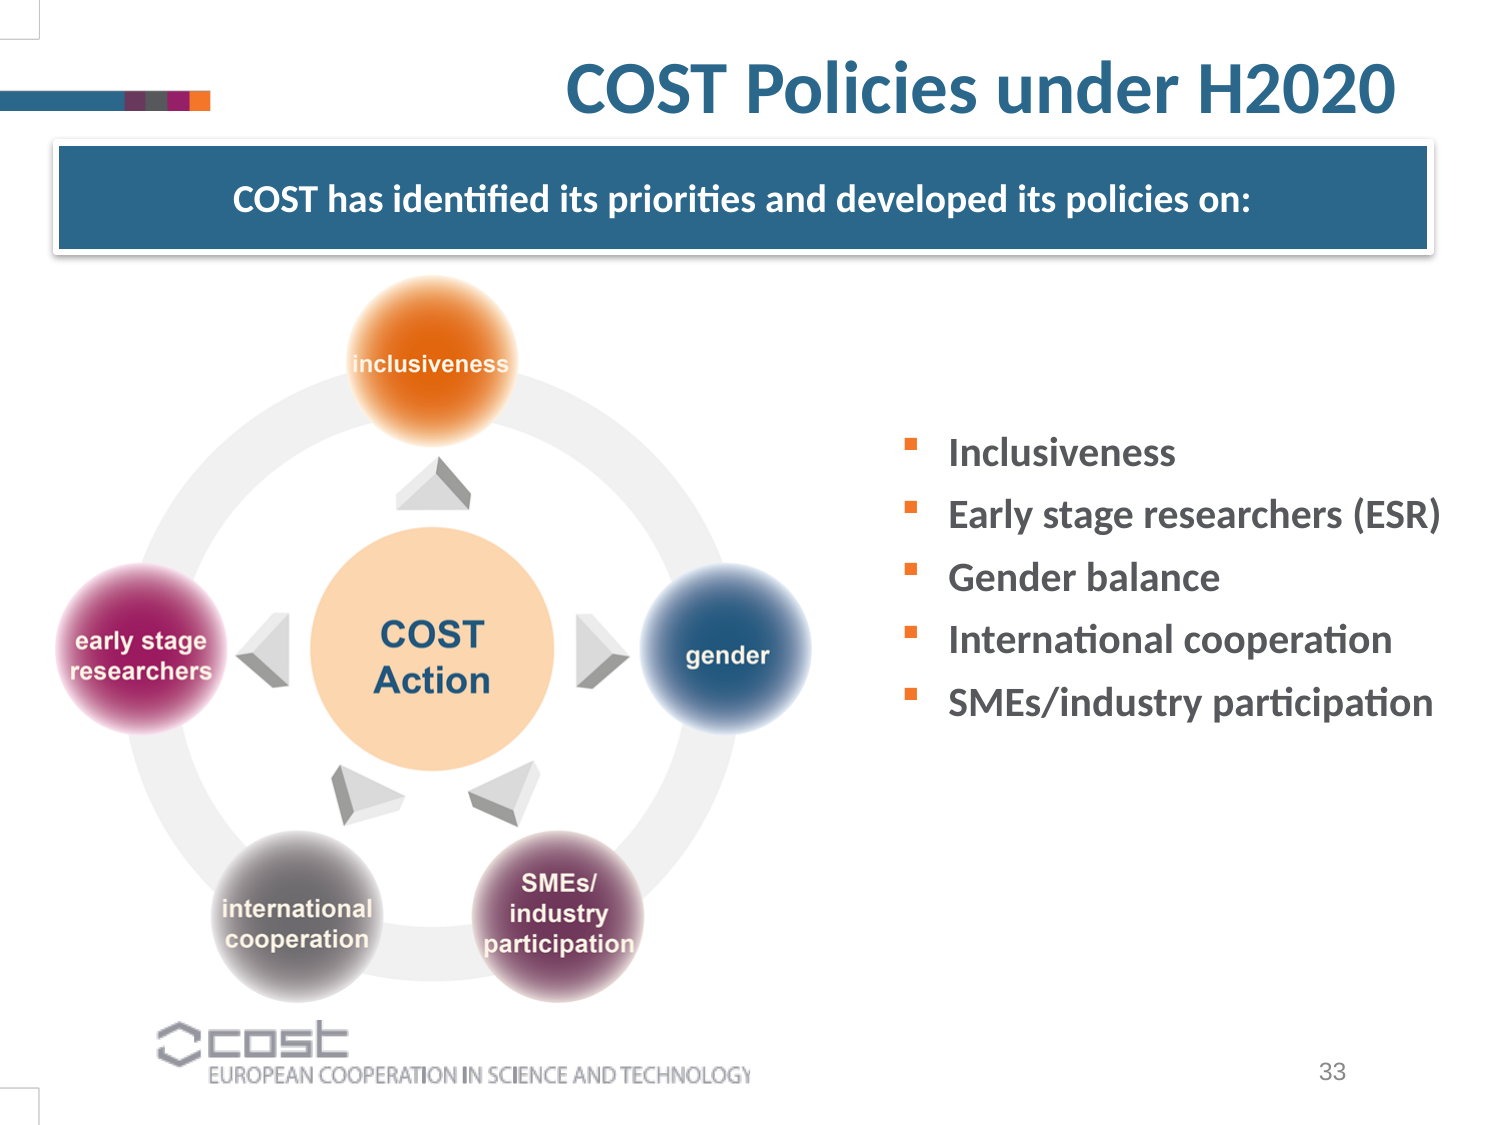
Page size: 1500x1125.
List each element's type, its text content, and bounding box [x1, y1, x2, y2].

list Inclusiveness Early stage researchers (ESR) Gender balance International cooperation SMEs/industry participation [816, 417, 1479, 766]
list COST Policies under H2020 [253, 31, 1413, 137]
slide_number 33 [1267, 1040, 1362, 1101]
text_box COST has identified its priorities and developed its policies on: [53, 139, 1434, 255]
picture [55, 274, 812, 1003]
